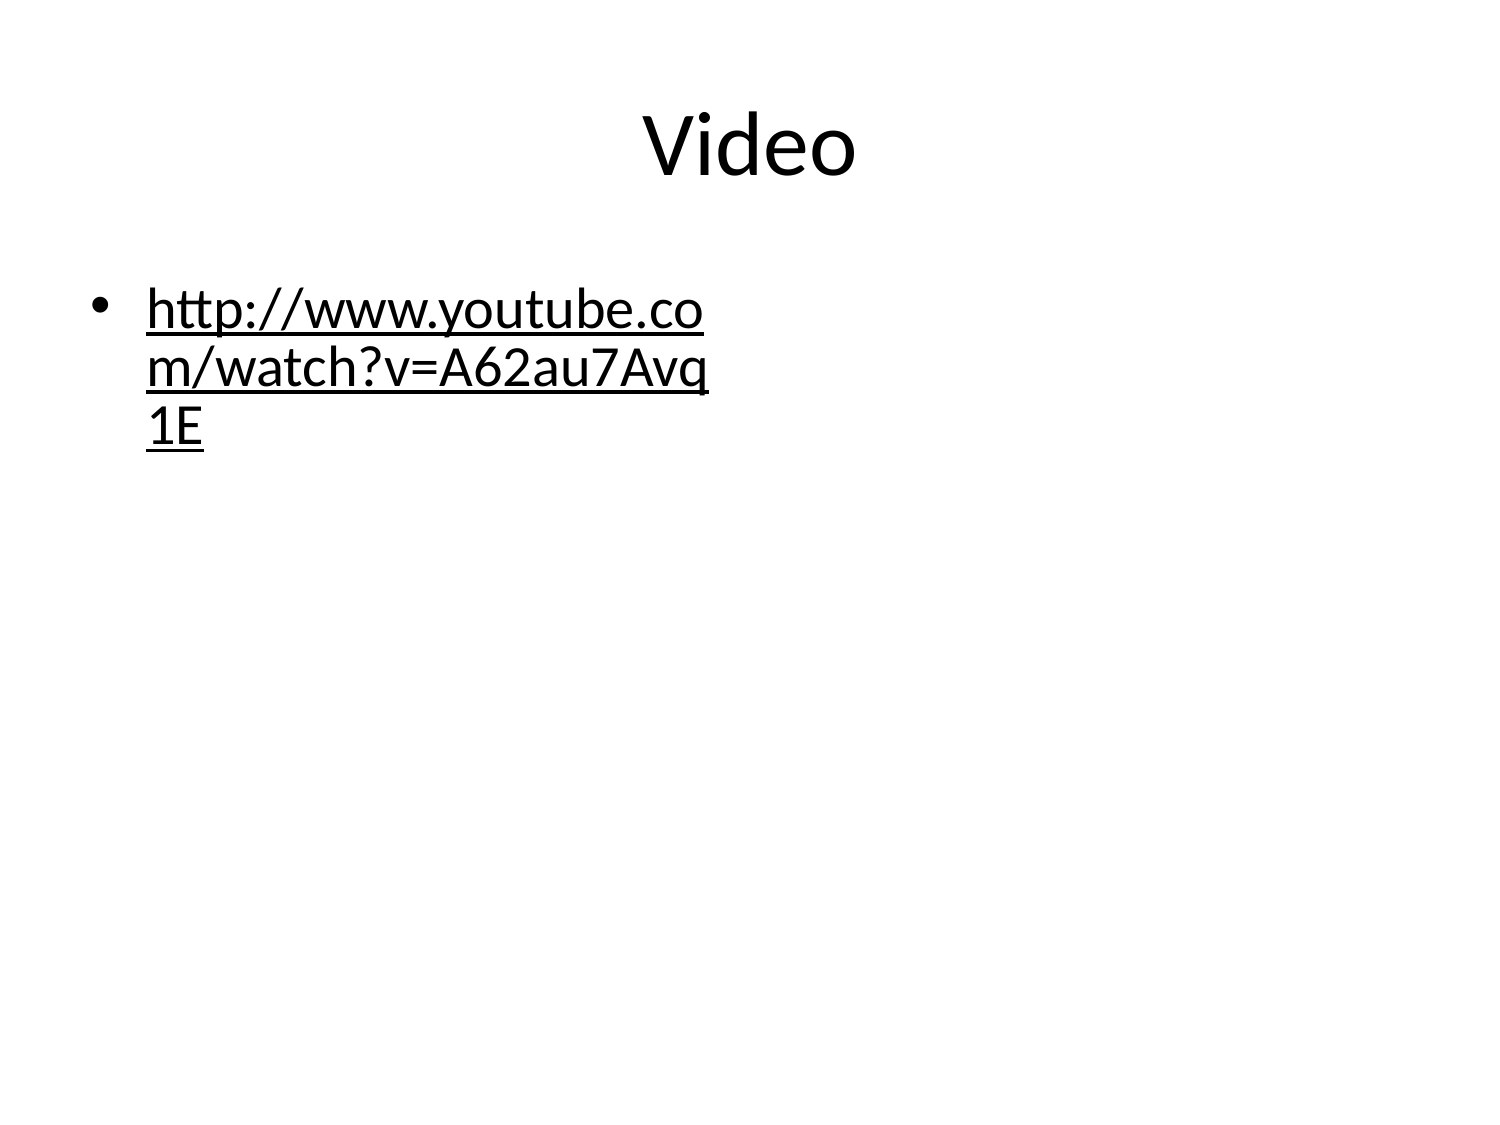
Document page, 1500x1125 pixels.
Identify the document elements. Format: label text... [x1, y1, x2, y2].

list http://www.youtube.com/watch?v=A62au7Avq1E [75, 262, 738, 1005]
title Video [75, 45, 1425, 233]
